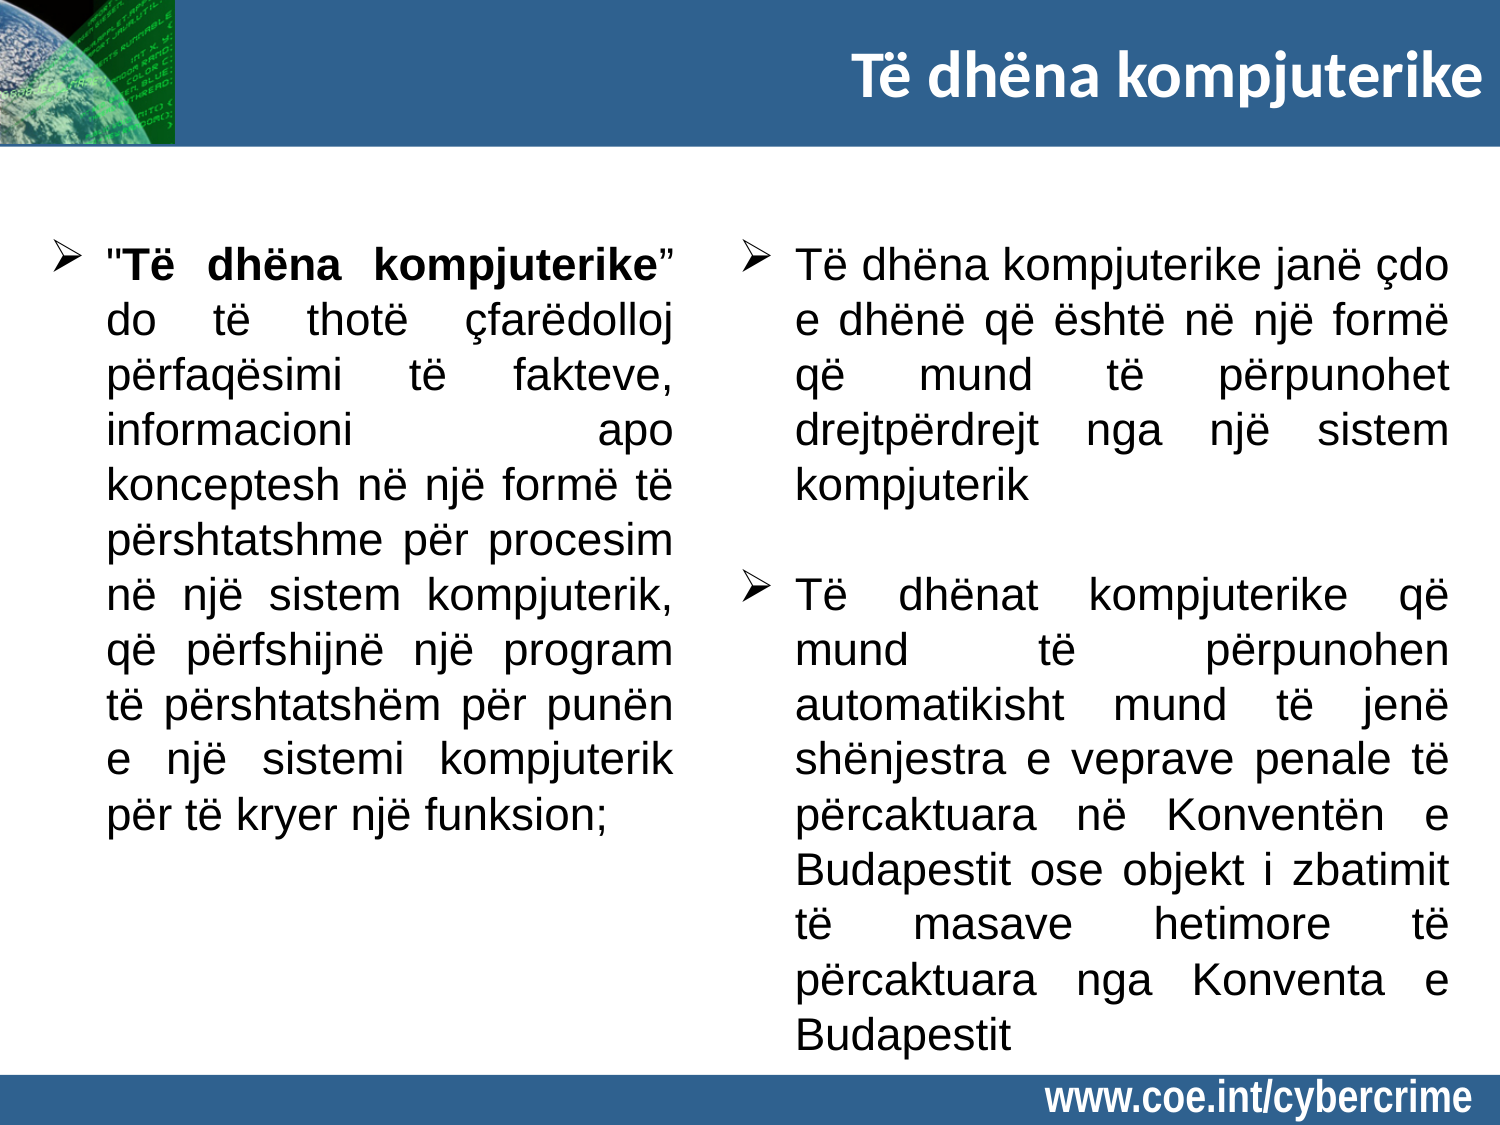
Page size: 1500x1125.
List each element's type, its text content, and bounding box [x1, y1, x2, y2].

text_box www.coe.int/cybercrime [1030, 1059, 1500, 1125]
picture [0, 0, 175, 144]
text_box "Të dhëna kompjuterike” do të thotë çfarëdolloj përfaqësimi të fakteve, informacioni apo konceptesh në një formë të përshtatshme për procesim në një sistem kompjuterik, që përfshijnë një program të përshtatshëm për punën e një sistemi kompjuterik për të kryer një funksion; [34, 227, 689, 847]
text_box Të dhëna kompjuterike janë çdo e dhënë që është në një formë që mund të përpunohet drejtpërdrejt nga një sistem kompjuterik Të dhënat kompjuterike që mund të përpunohen automatikisht mund të jenë shënjestra e veprave penale të përcaktuara në Konventën e Budapestit ose objekt i zbatimit të masave hetimore të përcaktuara nga Konventa e Budapestit [723, 227, 1465, 1067]
text_box [0, 1073, 1030, 1125]
text_box Të dhëna kompjuterike [177, 0, 1500, 149]
